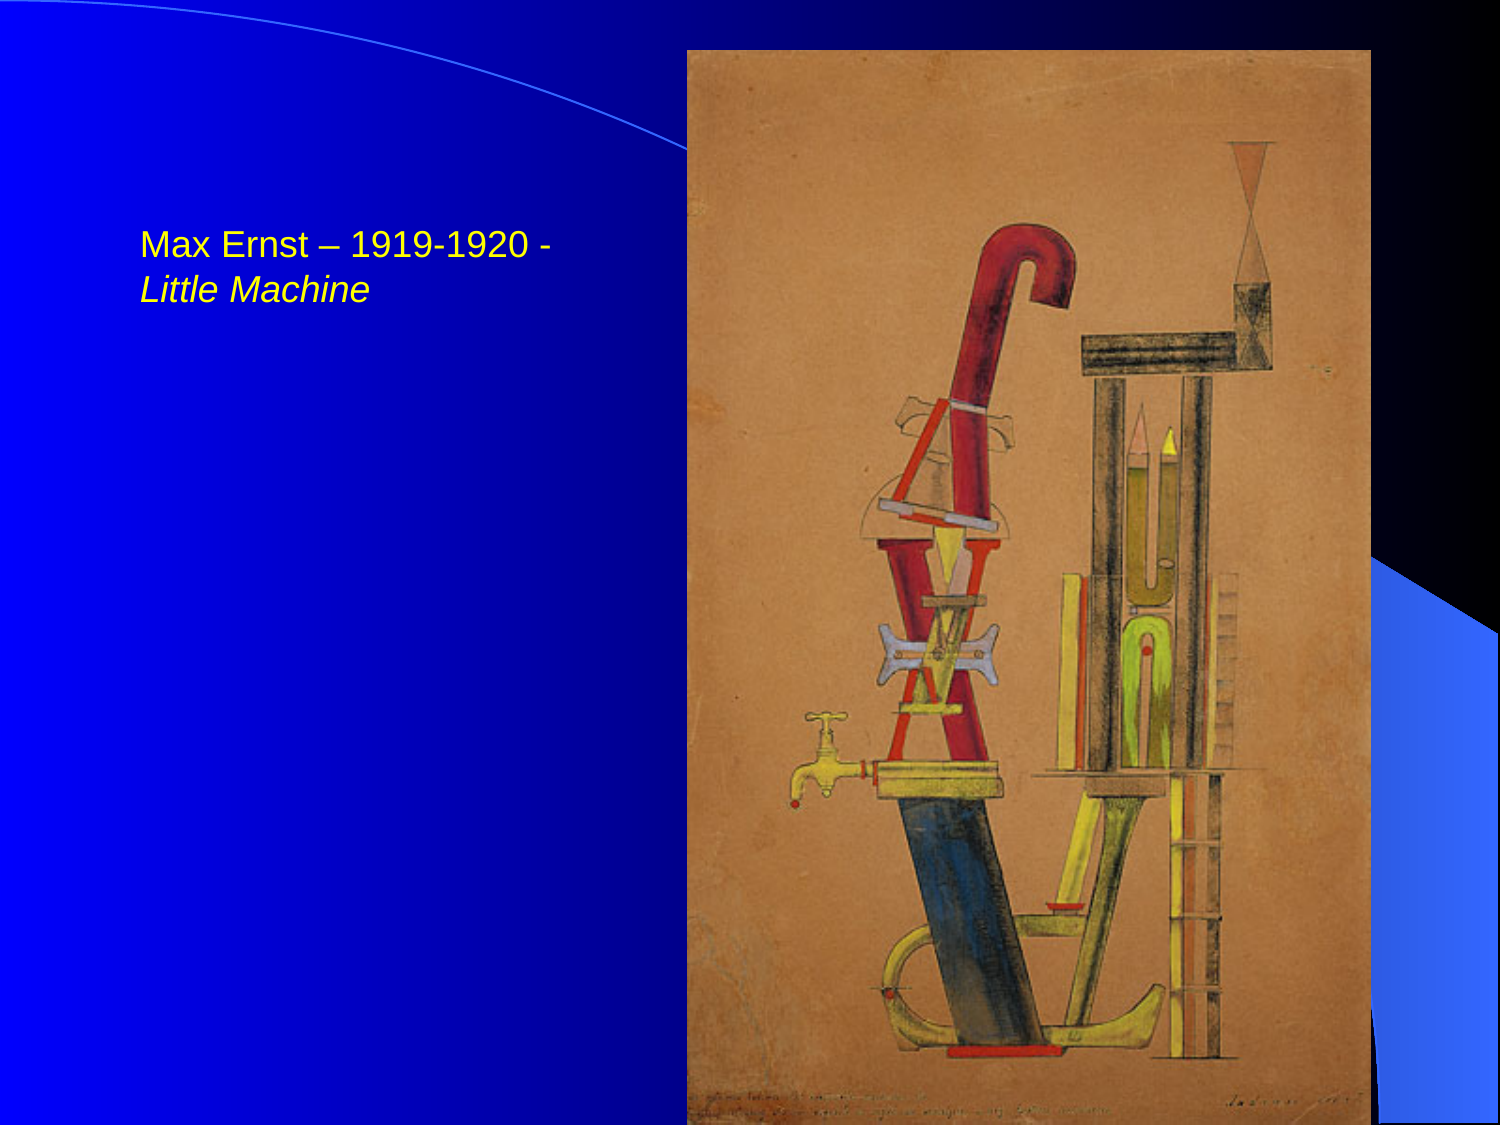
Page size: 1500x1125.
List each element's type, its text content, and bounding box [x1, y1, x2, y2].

picture [687, 50, 1371, 1125]
text_box Max Ernst – 1919-1920 - Little Machine [124, 212, 653, 363]
